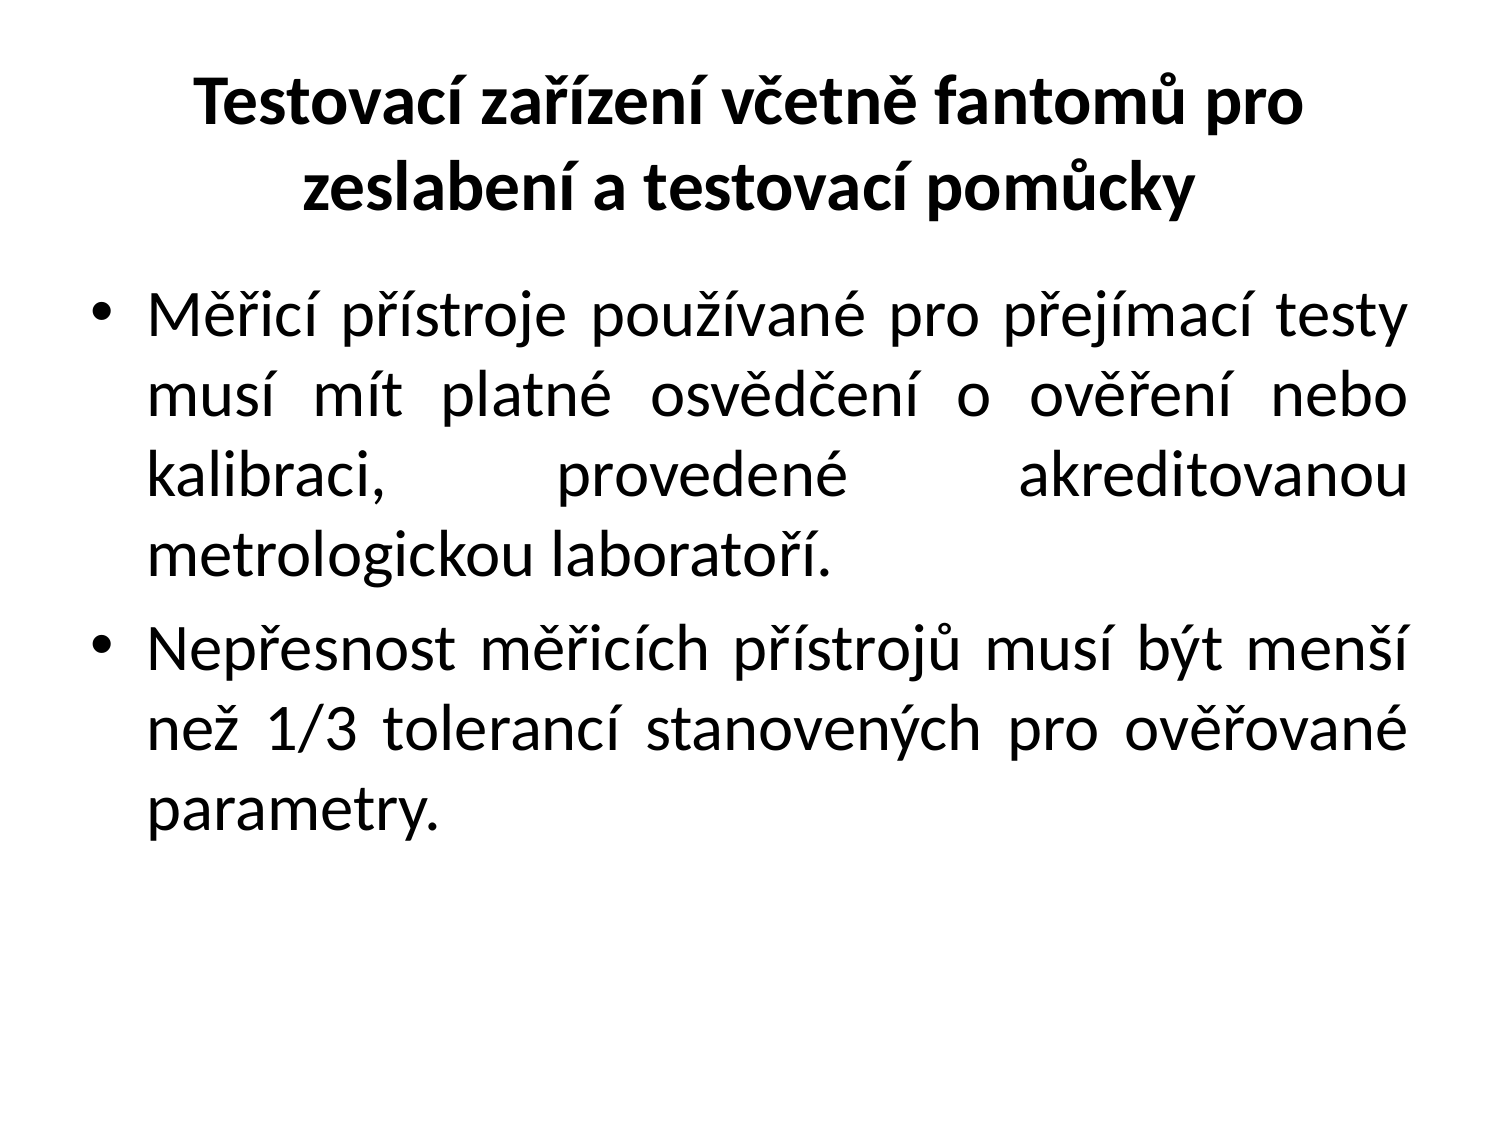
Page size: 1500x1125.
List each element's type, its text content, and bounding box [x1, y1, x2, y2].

list Měřicí přístroje používané pro přejímací testy musí mít platné osvědčení o ověření nebo kalibraci, provedené akreditovanou metrologickou laboratoří. Nepřesnost měřicích přístrojů musí být menší než 1/3 tolerancí stanovených pro ověřované parametry. [75, 262, 1425, 1005]
title Testovací zařízení včetně fantomů pro zeslabení a testovací pomůcky [75, 45, 1425, 233]
